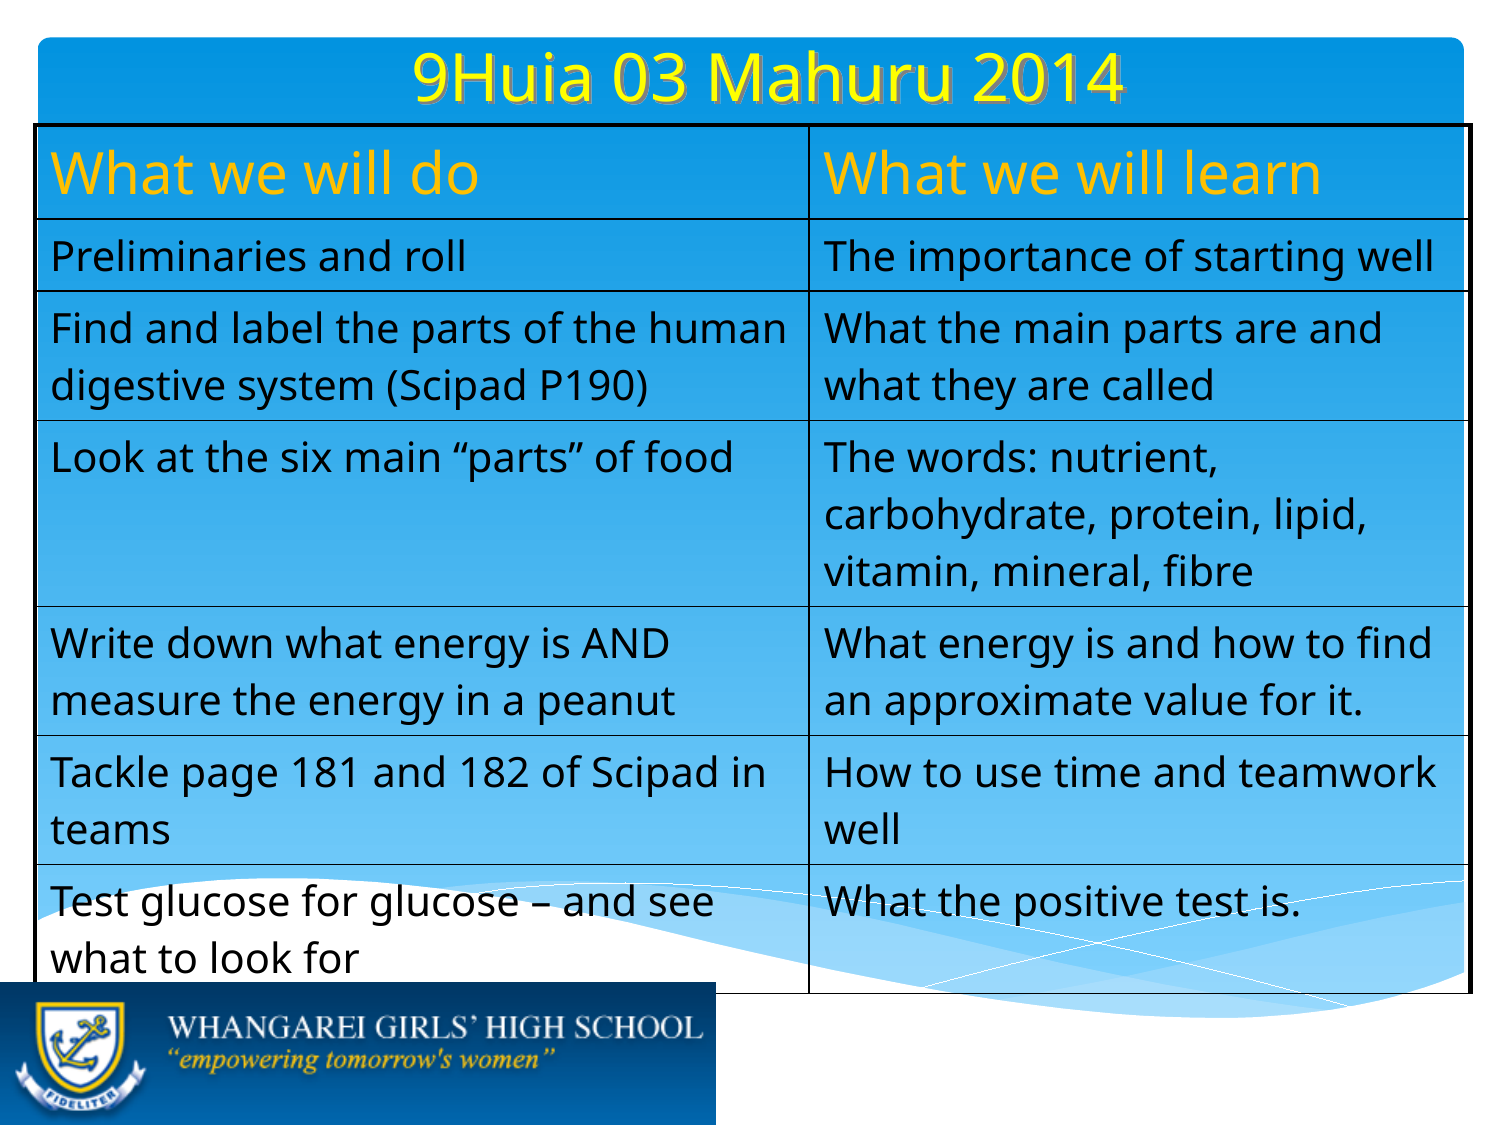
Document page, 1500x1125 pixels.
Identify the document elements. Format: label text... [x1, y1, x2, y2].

table_cell What energy is and how to find an approximate value for it. [810, 607, 1468, 735]
picture [0, 982, 716, 1125]
table_cell Write down what energy is AND measure the energy in a peanut [37, 607, 808, 735]
table_cell What the positive test is. [810, 865, 1468, 993]
table_cell The importance of starting well [810, 220, 1468, 290]
text_box 9Huia 03 Mahuru 2014 [162, 24, 1375, 123]
table_header What we will learn [810, 127, 1468, 218]
table_cell Tackle page 181 and 182 of Scipad in teams [37, 736, 808, 864]
table_header What we will do [37, 127, 808, 218]
table_cell How to use time and teamwork well [810, 736, 1468, 864]
table_cell Test glucose for glucose – and see what to look for [37, 865, 808, 993]
table_cell Find and label the parts of the human digestive system (Scipad P190) [37, 292, 808, 420]
table_cell The words: nutrient, carbohydrate, protein, lipid, vitamin, mineral, fibre [810, 421, 1468, 606]
table_cell Preliminaries and roll [37, 220, 808, 290]
table_cell Look at the six main “parts” of food [37, 421, 808, 606]
table_cell What the main parts are and what they are called [810, 292, 1468, 420]
